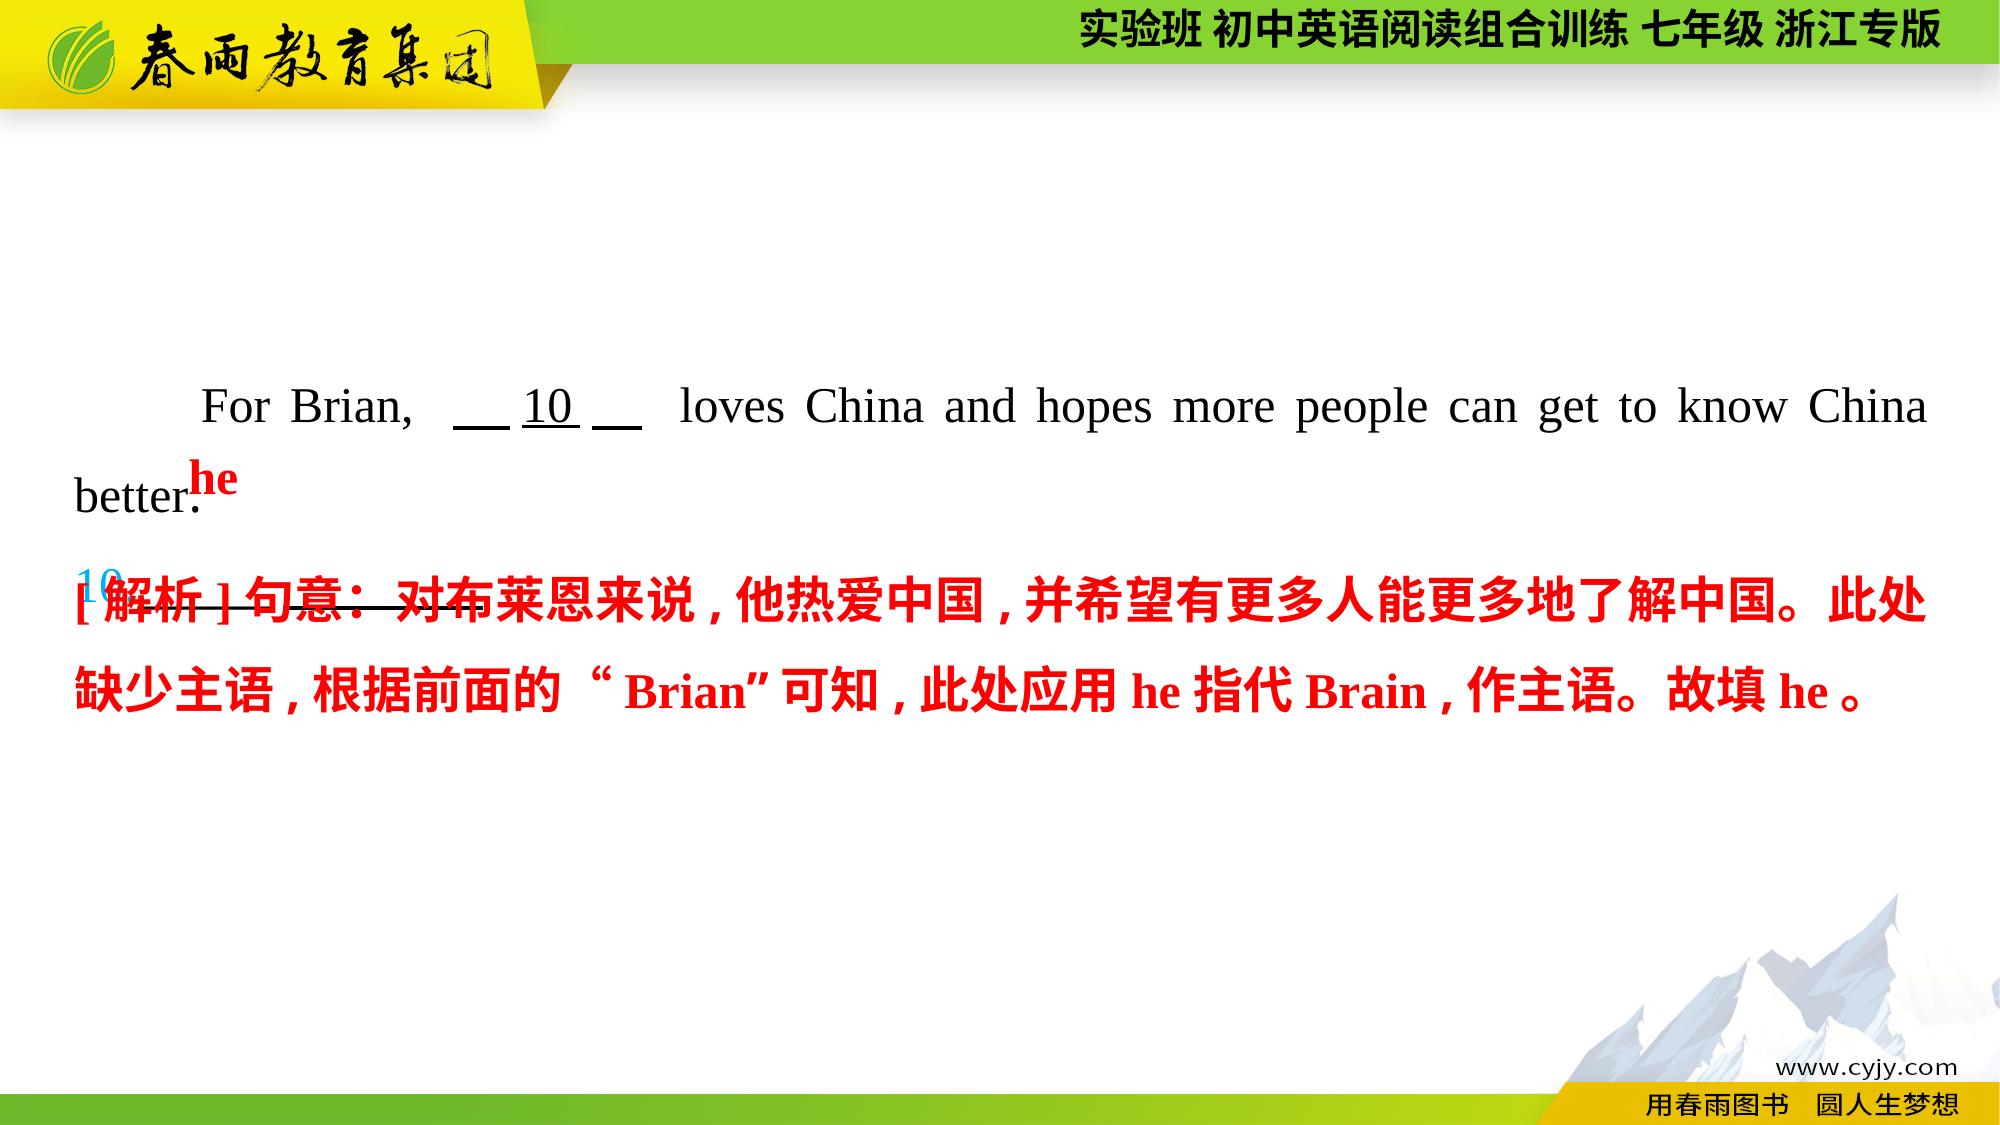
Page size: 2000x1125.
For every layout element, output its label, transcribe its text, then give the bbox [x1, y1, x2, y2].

text_box [解析]句意：对布莱恩来说,他热爱中国,并希望有更多人能更多地了解中国。此处缺少主语,根据前面的“Brian”可知,此处应用he指代Brain ,作主语。故填he。 [59, 530, 1944, 726]
list For Brian, 10 loves China and hopes more people can get to know China better. 10.______ [59, 335, 1944, 530]
text_box he [173, 437, 254, 513]
picture [0, 0, 2000, 1125]
